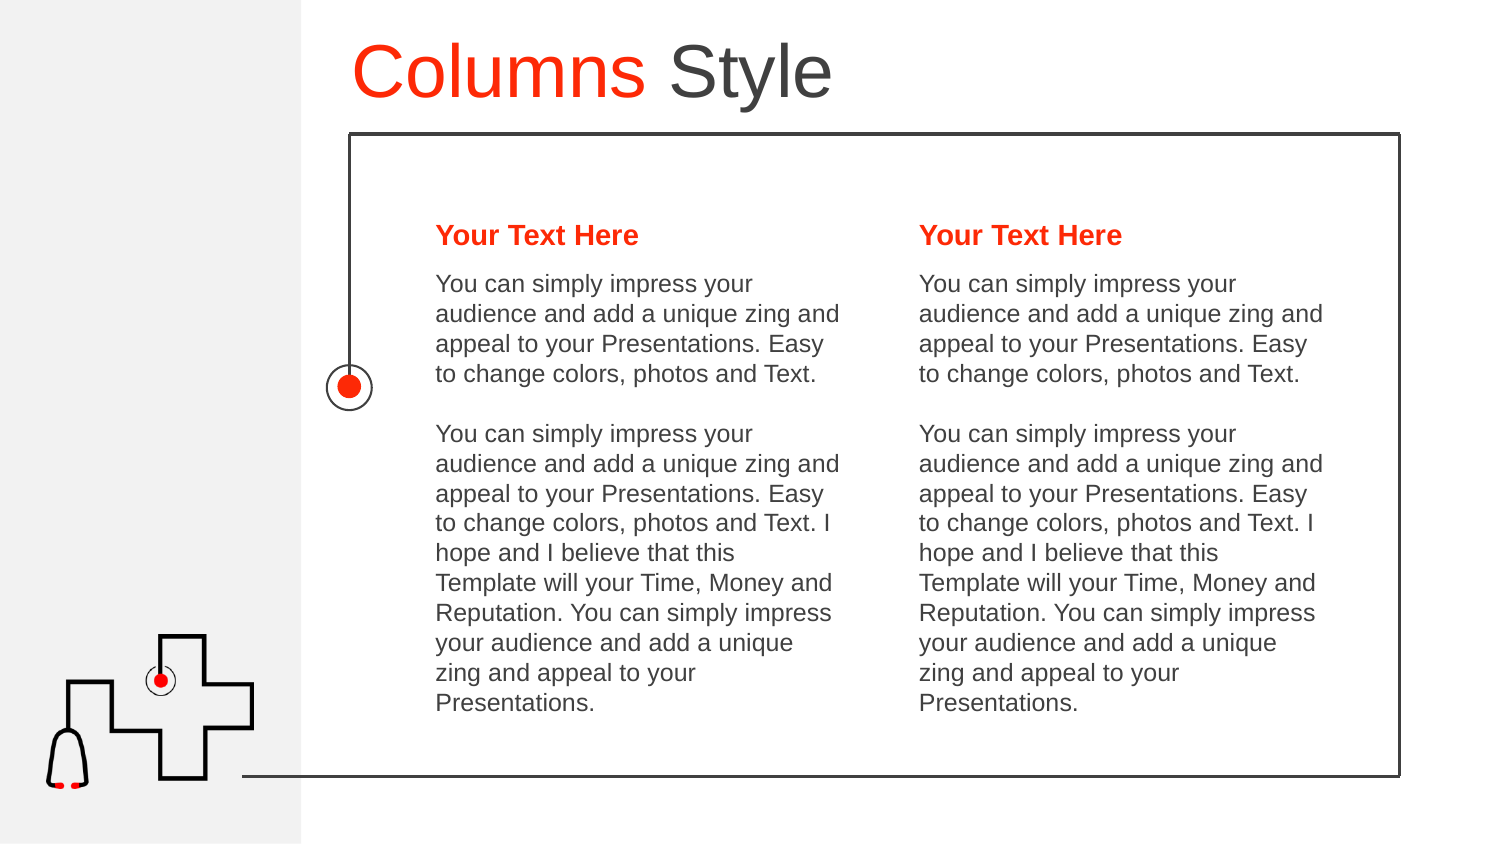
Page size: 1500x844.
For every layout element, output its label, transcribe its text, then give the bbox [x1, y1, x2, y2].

picture [46, 634, 254, 789]
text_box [420, 209, 858, 730]
list Columns Style [336, 20, 1471, 115]
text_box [241, 133, 1400, 777]
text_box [903, 209, 1341, 730]
